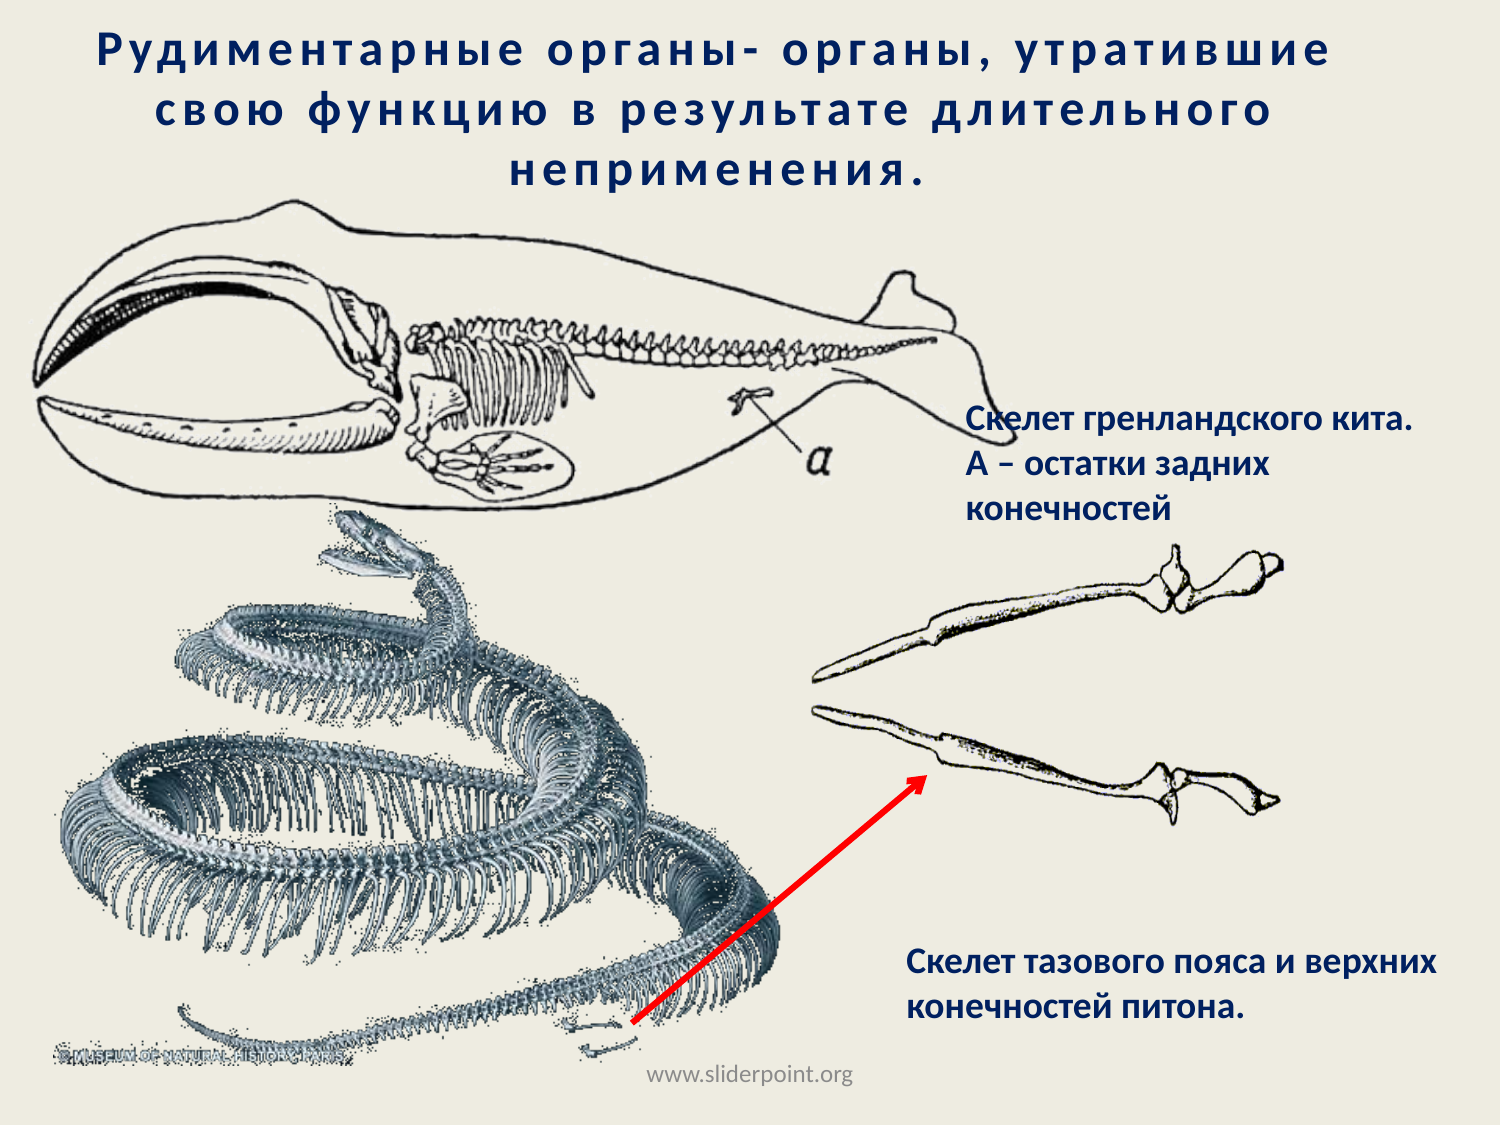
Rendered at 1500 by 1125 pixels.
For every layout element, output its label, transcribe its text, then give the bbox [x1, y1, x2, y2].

title Рудиментарные органы- органы, утратившие свою функцию в результате длительного неприменения. [41, 42, 1392, 169]
footer www.sliderpoint.org [512, 1042, 988, 1103]
picture [796, 526, 1306, 847]
text_box Скелет гренландского кита. А – остатки задних конечностей [1046, 385, 1459, 535]
picture [52, 503, 785, 1067]
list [0, 184, 1042, 531]
text_box Скелет тазового пояса и верхних конечностей питона. [891, 928, 1459, 1034]
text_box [631, 774, 928, 1024]
